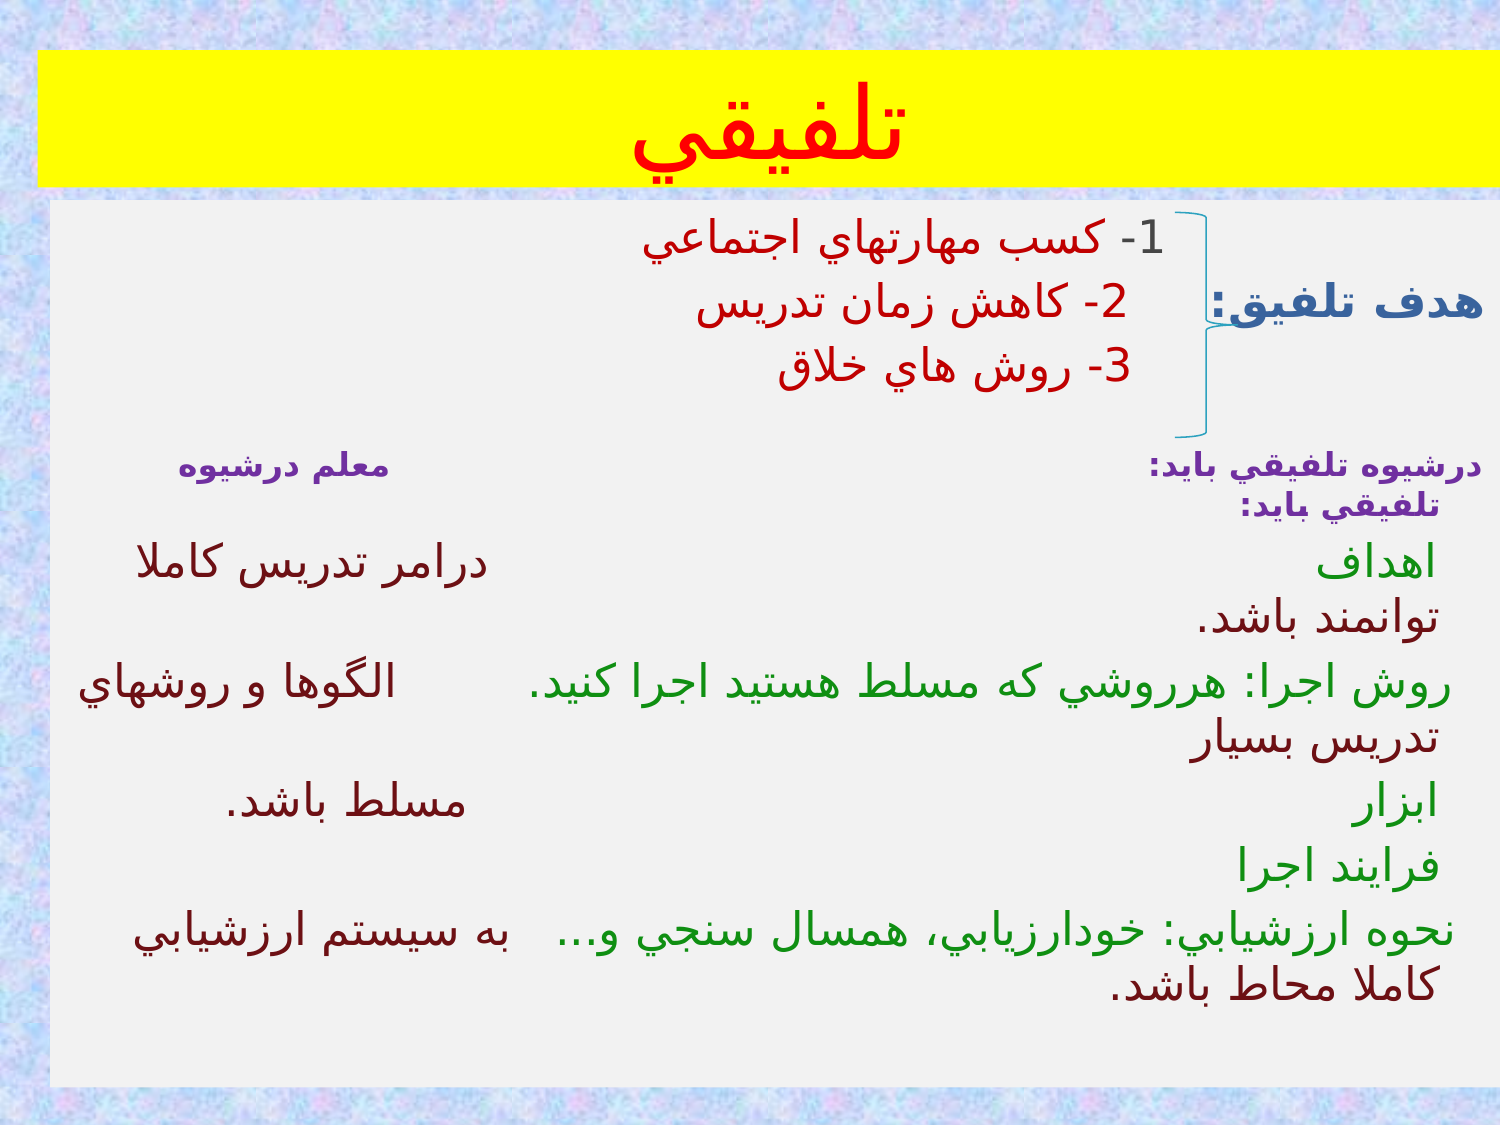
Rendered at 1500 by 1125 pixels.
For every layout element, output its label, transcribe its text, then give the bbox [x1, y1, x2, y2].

list 1- كسب مهارتهاي اجتماعي هدف تلفيق: 2- كاهش زمان تدريس 3- روش هاي خلاق درشيوه تلفيقي بايد: معلم درشيوه تلفيقي بايد: اهداف درامر تدريس كاملا توانمند باشد. روش اجرا: هرروشي كه مسلط هستيد اجرا كنيد. الگوها و روشهاي تدريس بسيار ابزار مسلط باشد. فرايند اجرا نحوه ارزشيابي: خودارزيابي، همسال سنجي و... به سيستم ارزشيابي كاملا محاط باشد. [50, 200, 1500, 1088]
picture [0, 0, 1500, 1125]
title تلفيقي [37, 50, 1500, 188]
text_box [1174, 211, 1239, 439]
